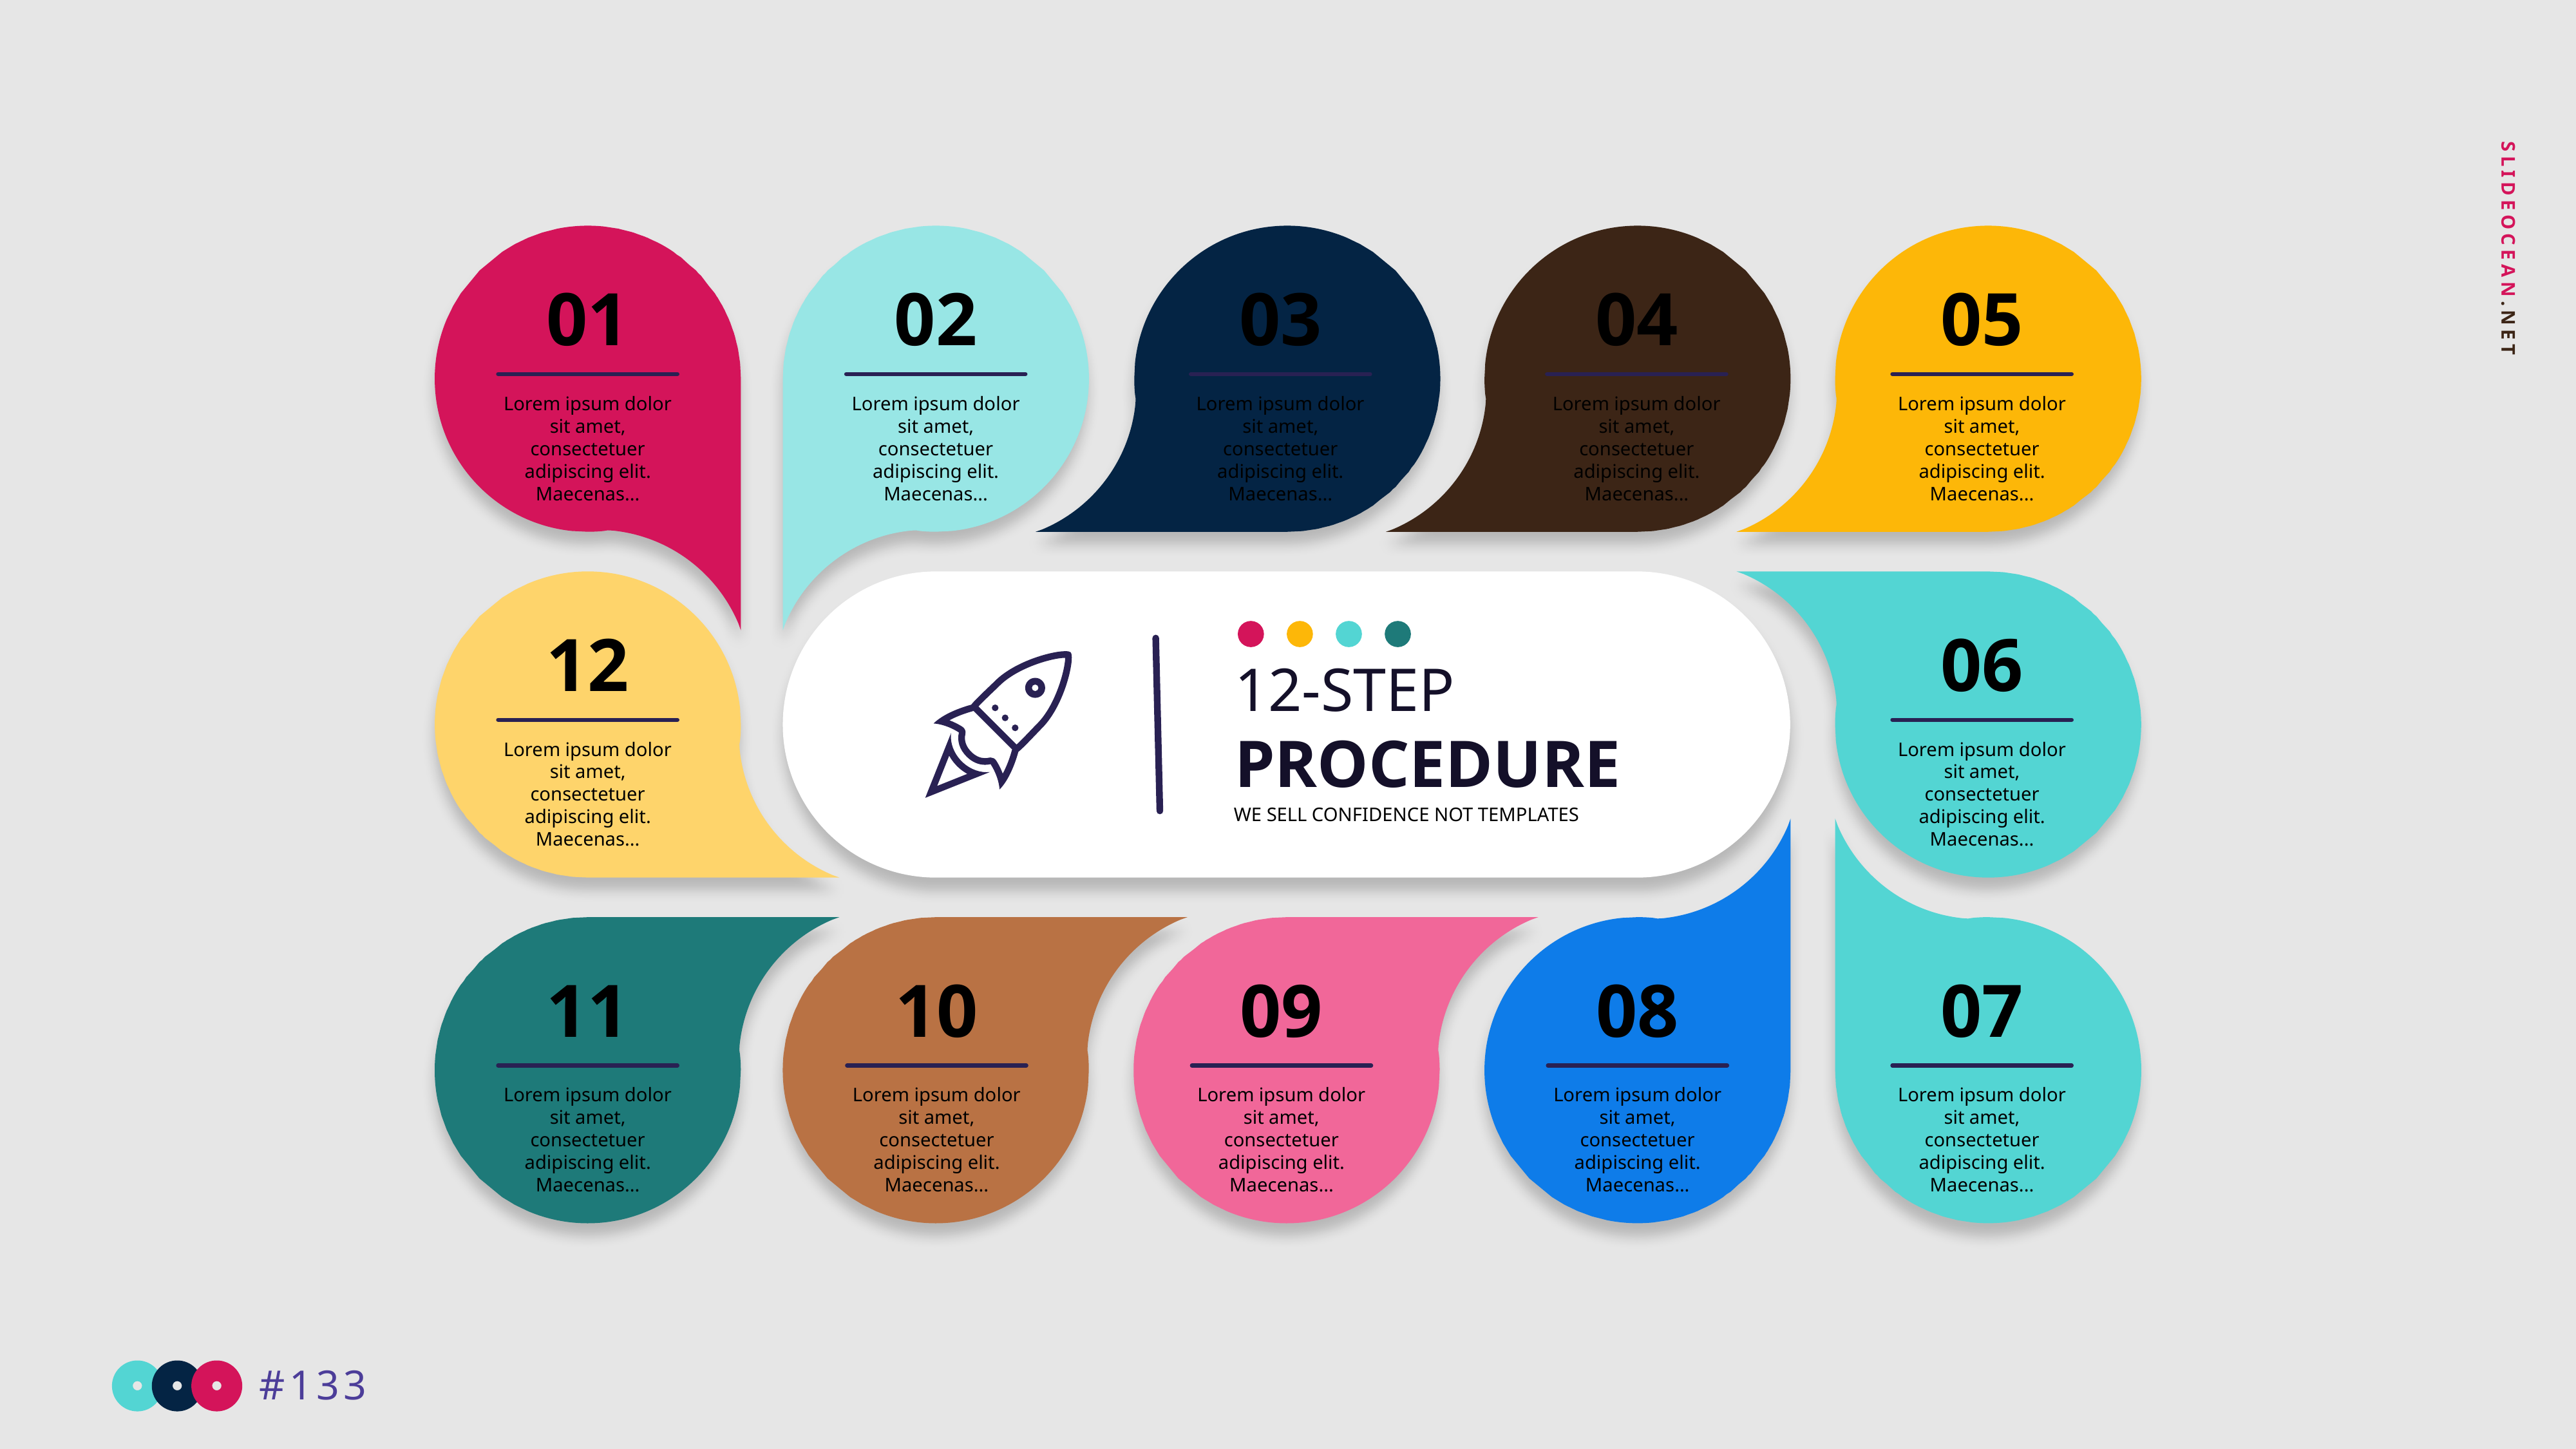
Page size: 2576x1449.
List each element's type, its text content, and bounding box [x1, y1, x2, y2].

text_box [1133, 916, 1484, 1224]
text_box [933, 651, 1072, 790]
text_box [1285, 620, 1314, 649]
text_box [925, 733, 990, 798]
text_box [1835, 878, 2142, 1224]
text_box WE SELL CONFIDENCE NOT TEMPLATES [1224, 798, 1589, 830]
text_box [1791, 225, 2142, 533]
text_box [1155, 638, 1160, 811]
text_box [1736, 571, 2142, 878]
text_box [840, 570, 1736, 879]
text_box 12-STEP PROCEDURE [1225, 647, 1631, 806]
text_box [1090, 225, 1441, 533]
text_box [434, 916, 782, 1224]
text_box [434, 571, 840, 878]
text_box [1334, 620, 1363, 649]
text_box [1236, 620, 1265, 649]
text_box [1441, 225, 1791, 533]
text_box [782, 225, 1090, 631]
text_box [782, 916, 1133, 1224]
text_box #133 [259, 1359, 435, 1408]
text_box [1383, 620, 1412, 649]
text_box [1484, 818, 1791, 1224]
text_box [434, 225, 741, 571]
